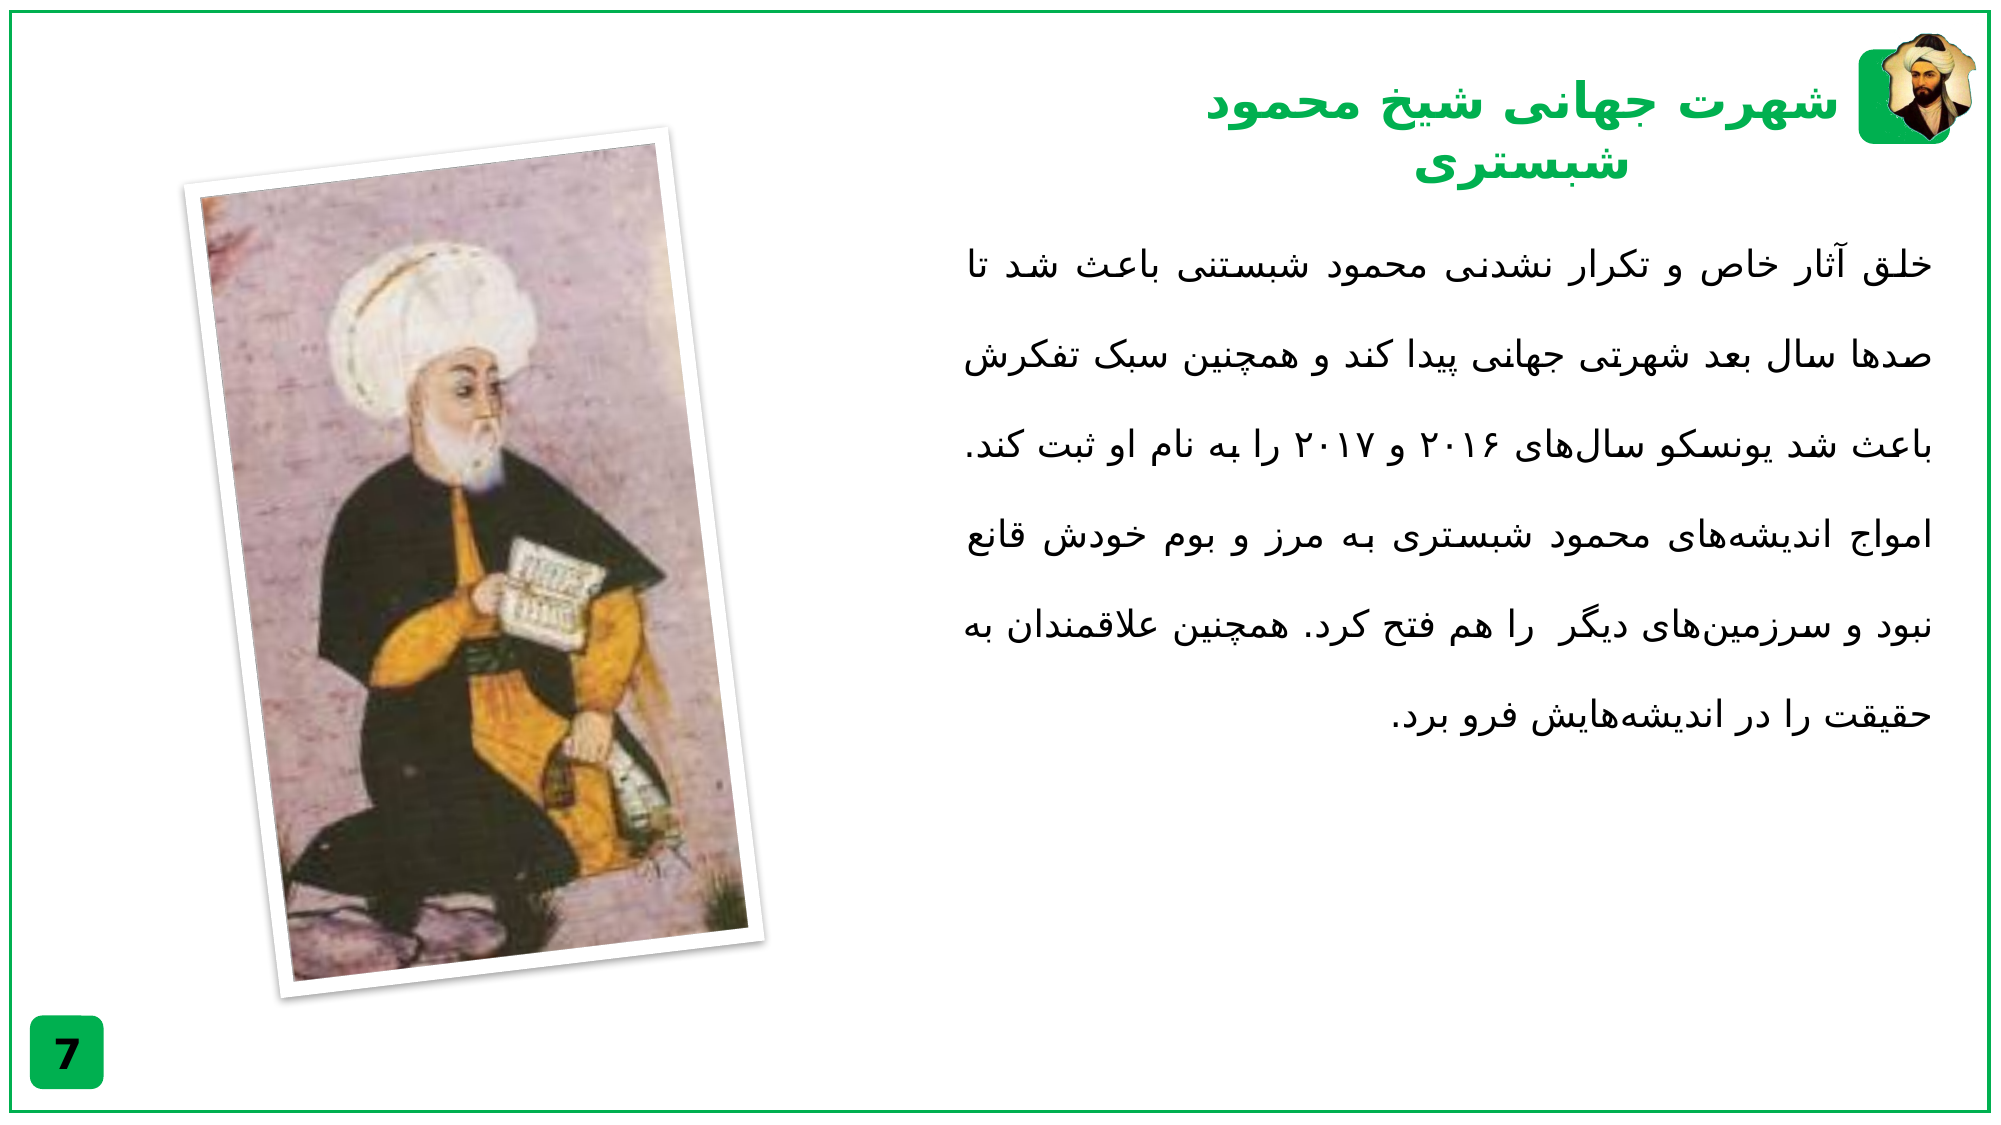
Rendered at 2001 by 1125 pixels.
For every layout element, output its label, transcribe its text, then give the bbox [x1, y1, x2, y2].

text_box خلق آثار خاص و تکرار نشدنی محمود شبستنی باعث شد تا صدها سال بعد شهرتی جهانی پیدا کند و همچنین سبک تفکرش باعث شد یونسکو سال‌های ۲۰۱۶ و ۲۰۱۷ را به نام او ثبت کند. امواج اندیشه‌های محمود شبستری به مرز و بوم خودش قانع نبود و سرزمین‌های دیگر را هم فتح کرد. همچنین علاقمندان به حقیقت را در اندیشه‌هایش فرو برد. [947, 187, 1948, 743]
text_box 7 [30, 1020, 106, 1086]
picture [1876, 23, 1989, 158]
text_box شهرت جهانی شیخ محمود شبستری [1170, 61, 1876, 196]
picture [244, 167, 704, 958]
